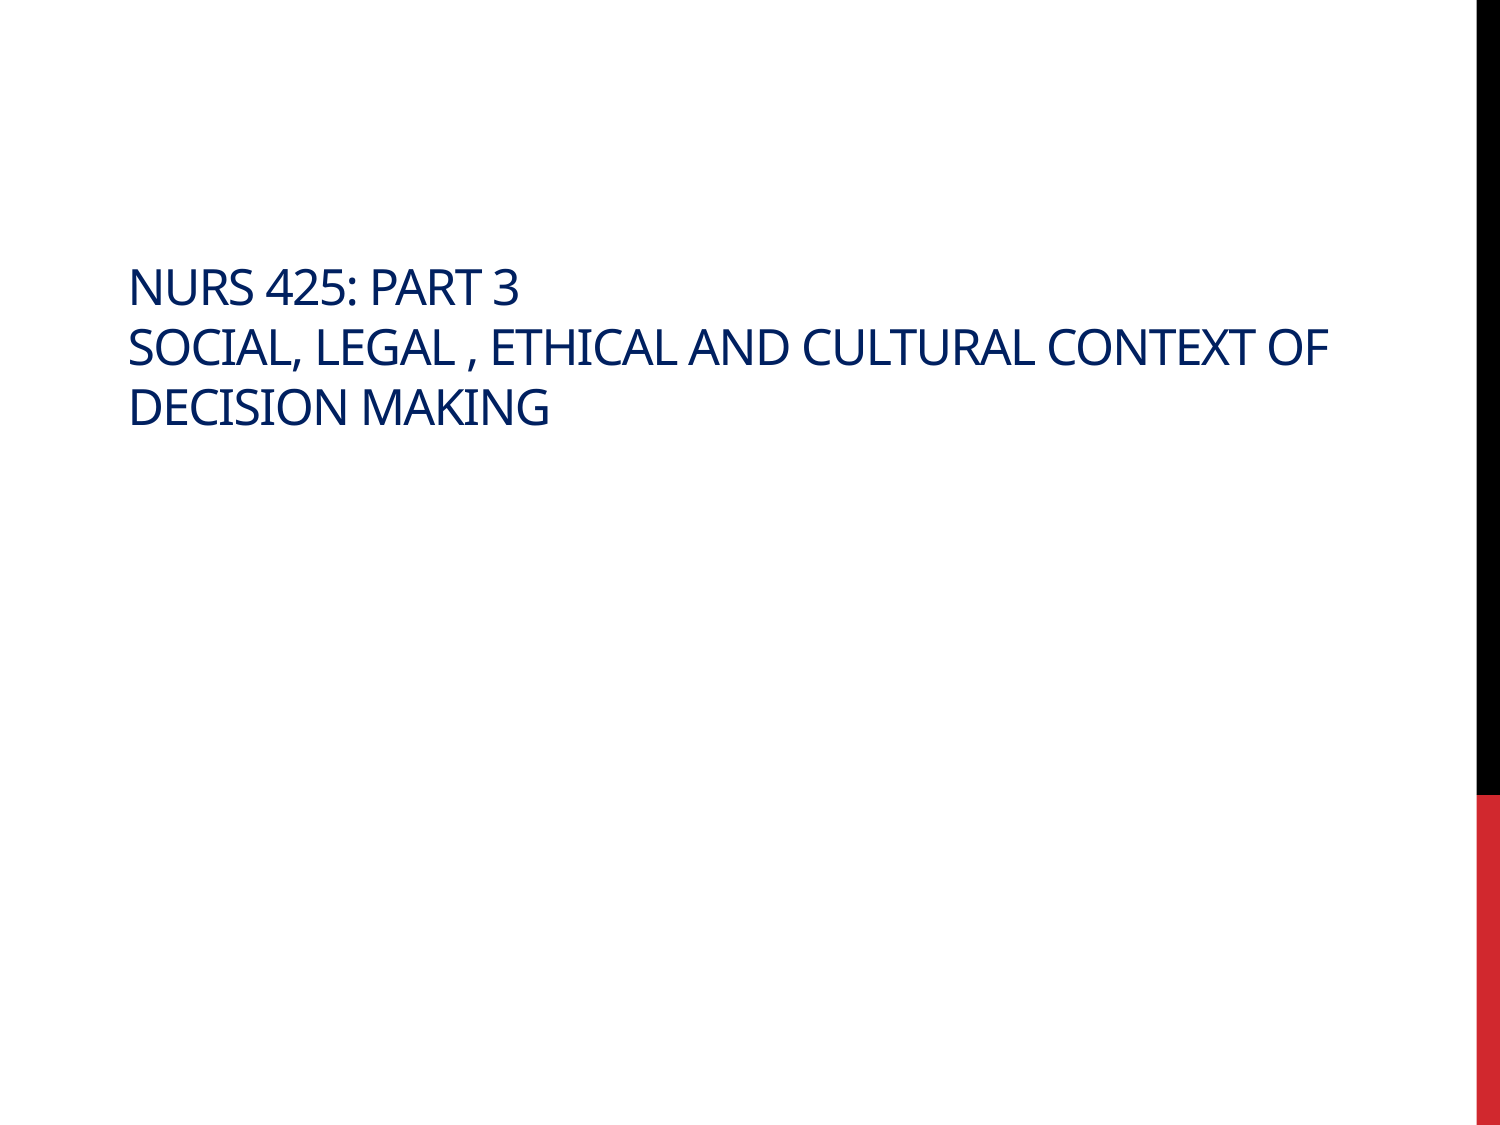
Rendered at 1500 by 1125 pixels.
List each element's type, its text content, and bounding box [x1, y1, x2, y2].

title Nurs 425: Part 3 Social, legal , ethical and cultural context of decision making [112, 99, 1388, 591]
